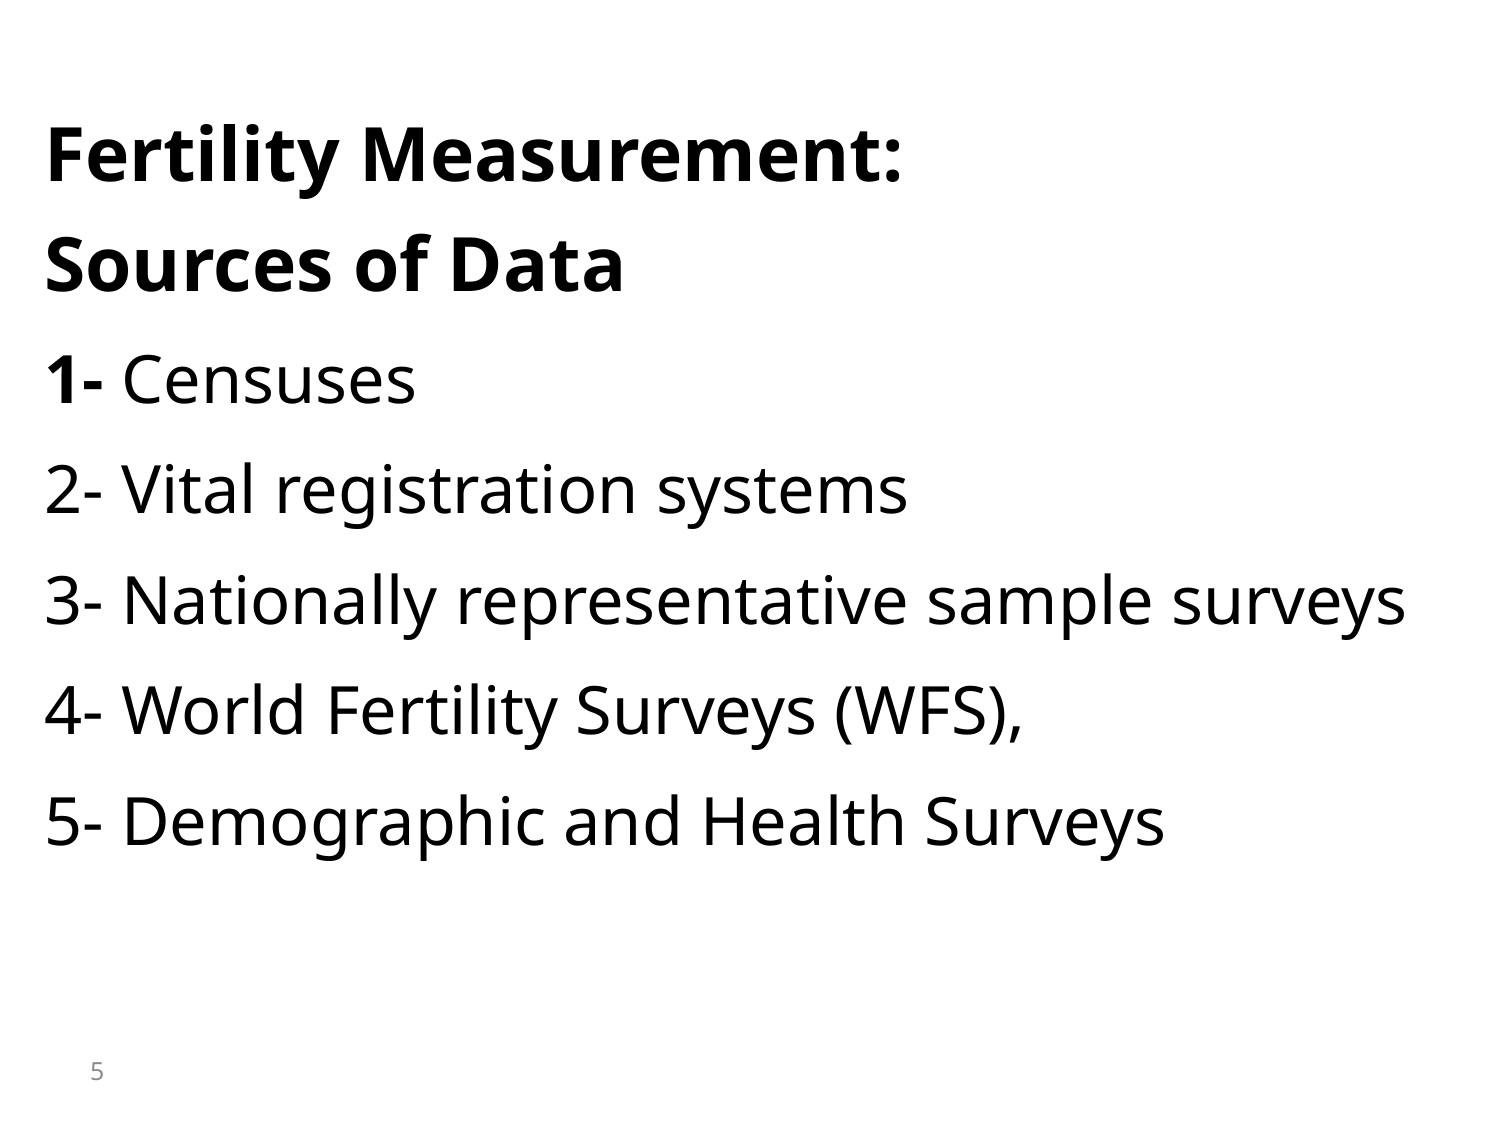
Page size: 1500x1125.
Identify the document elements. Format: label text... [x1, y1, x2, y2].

text_box Fertility Measurement: Sources of Data 1- Censuses 2- Vital registration systems 3- Nationally representative sample surveys 4- World Fertility Surveys (WFS), 5- Demographic and Health Surveys [29, 78, 1483, 866]
slide_number 5 [75, 1042, 425, 1103]
